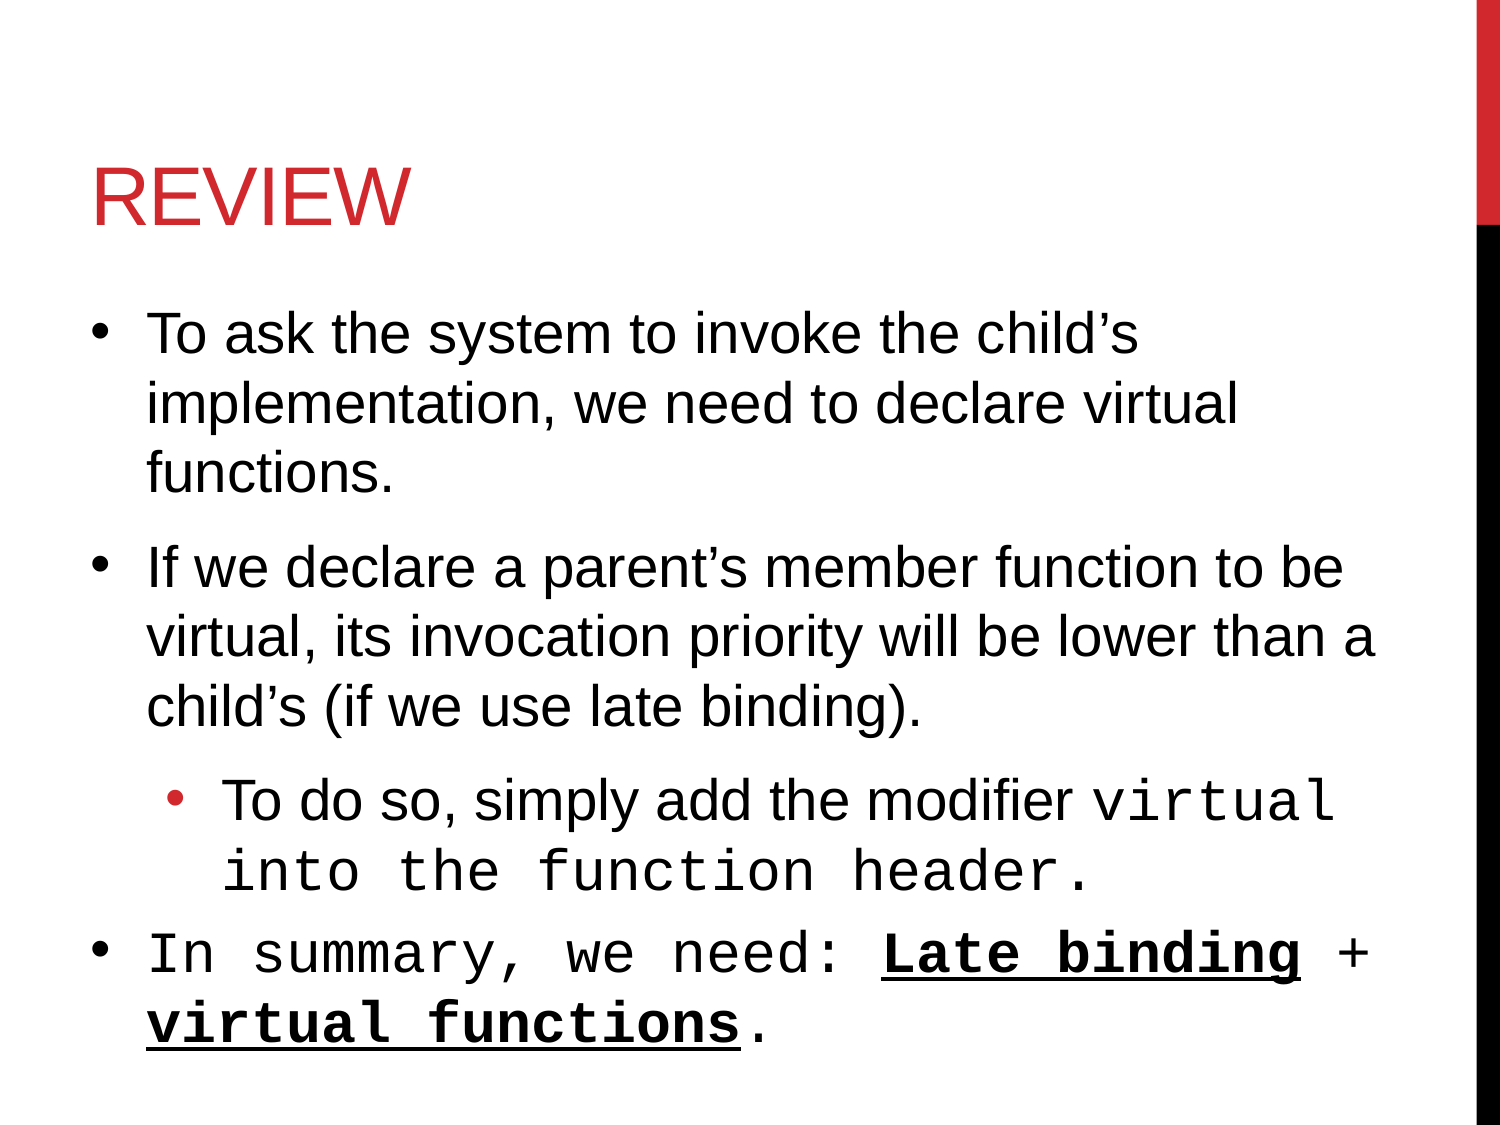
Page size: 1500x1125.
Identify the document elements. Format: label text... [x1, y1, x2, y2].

title Review [75, 25, 1025, 250]
list To ask the system to invoke the child’s implementation, we need to declare virtual functions. If we declare a parent’s member function to be virtual, its invocation priority will be lower than a child’s (if we use late binding). To do so, simply add the modifier virtual into the function header. In summary, we need: Late binding + virtual functions. [75, 287, 1415, 1073]
